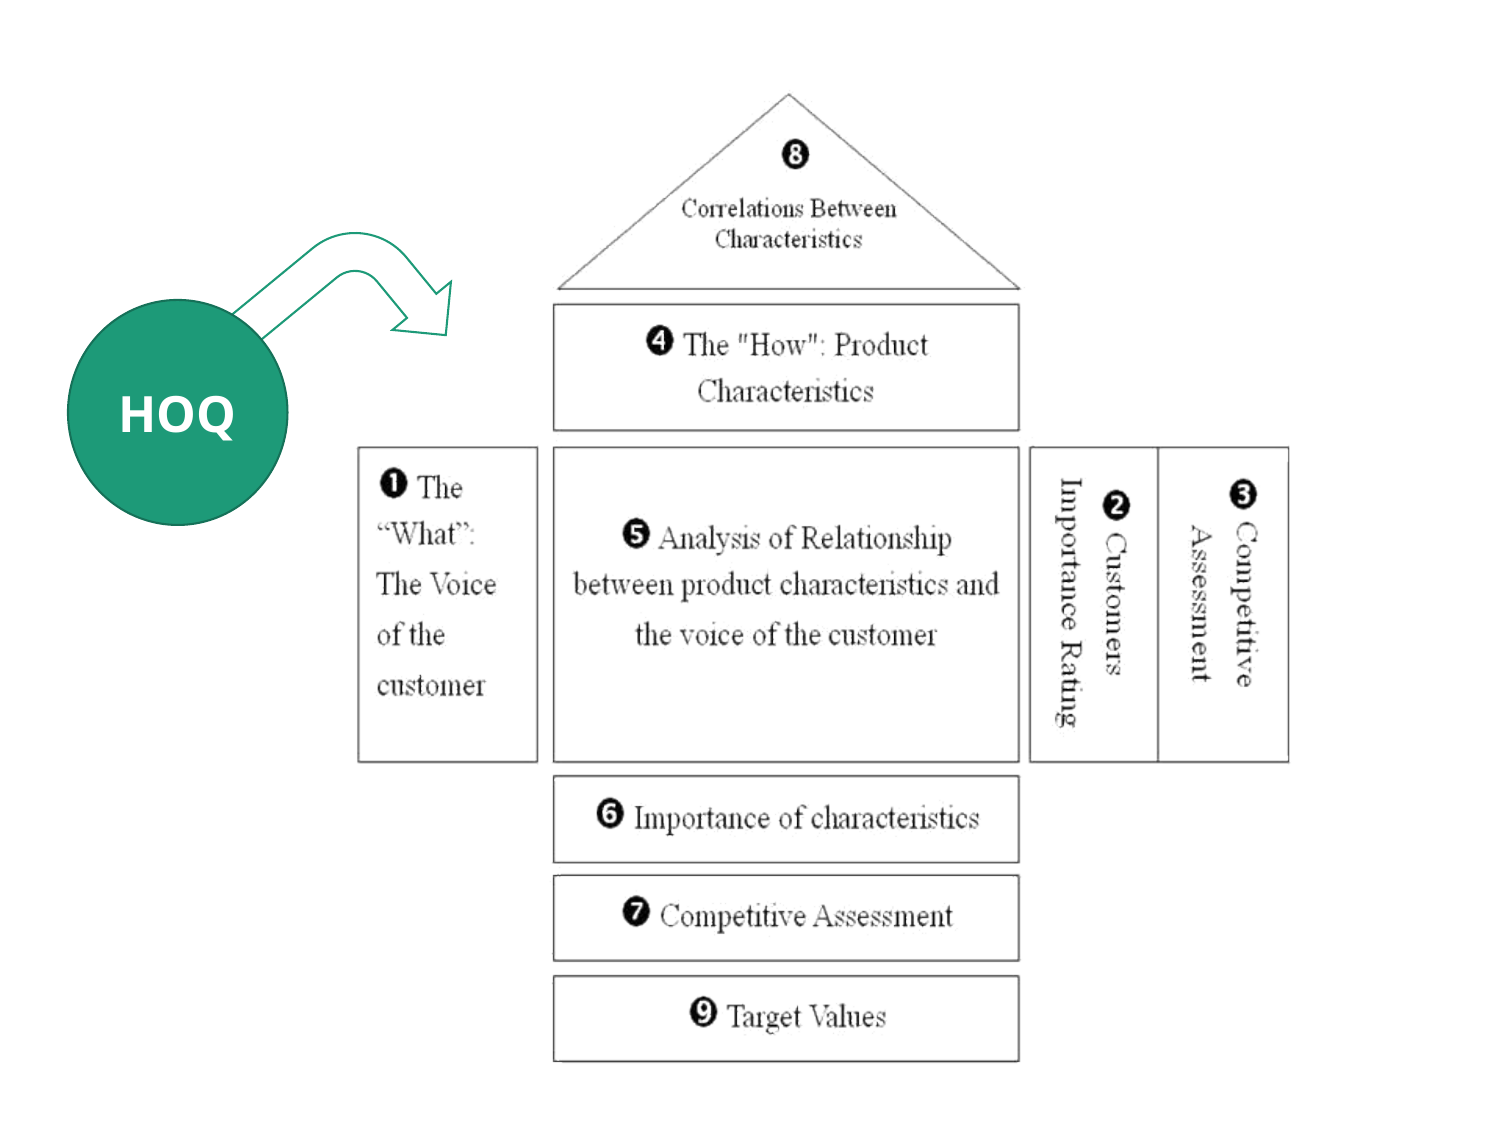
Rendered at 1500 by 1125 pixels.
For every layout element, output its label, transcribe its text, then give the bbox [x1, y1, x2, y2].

picture [312, 62, 1307, 1075]
text_box HOQ [66, 298, 289, 526]
text_box [232, 247, 312, 339]
